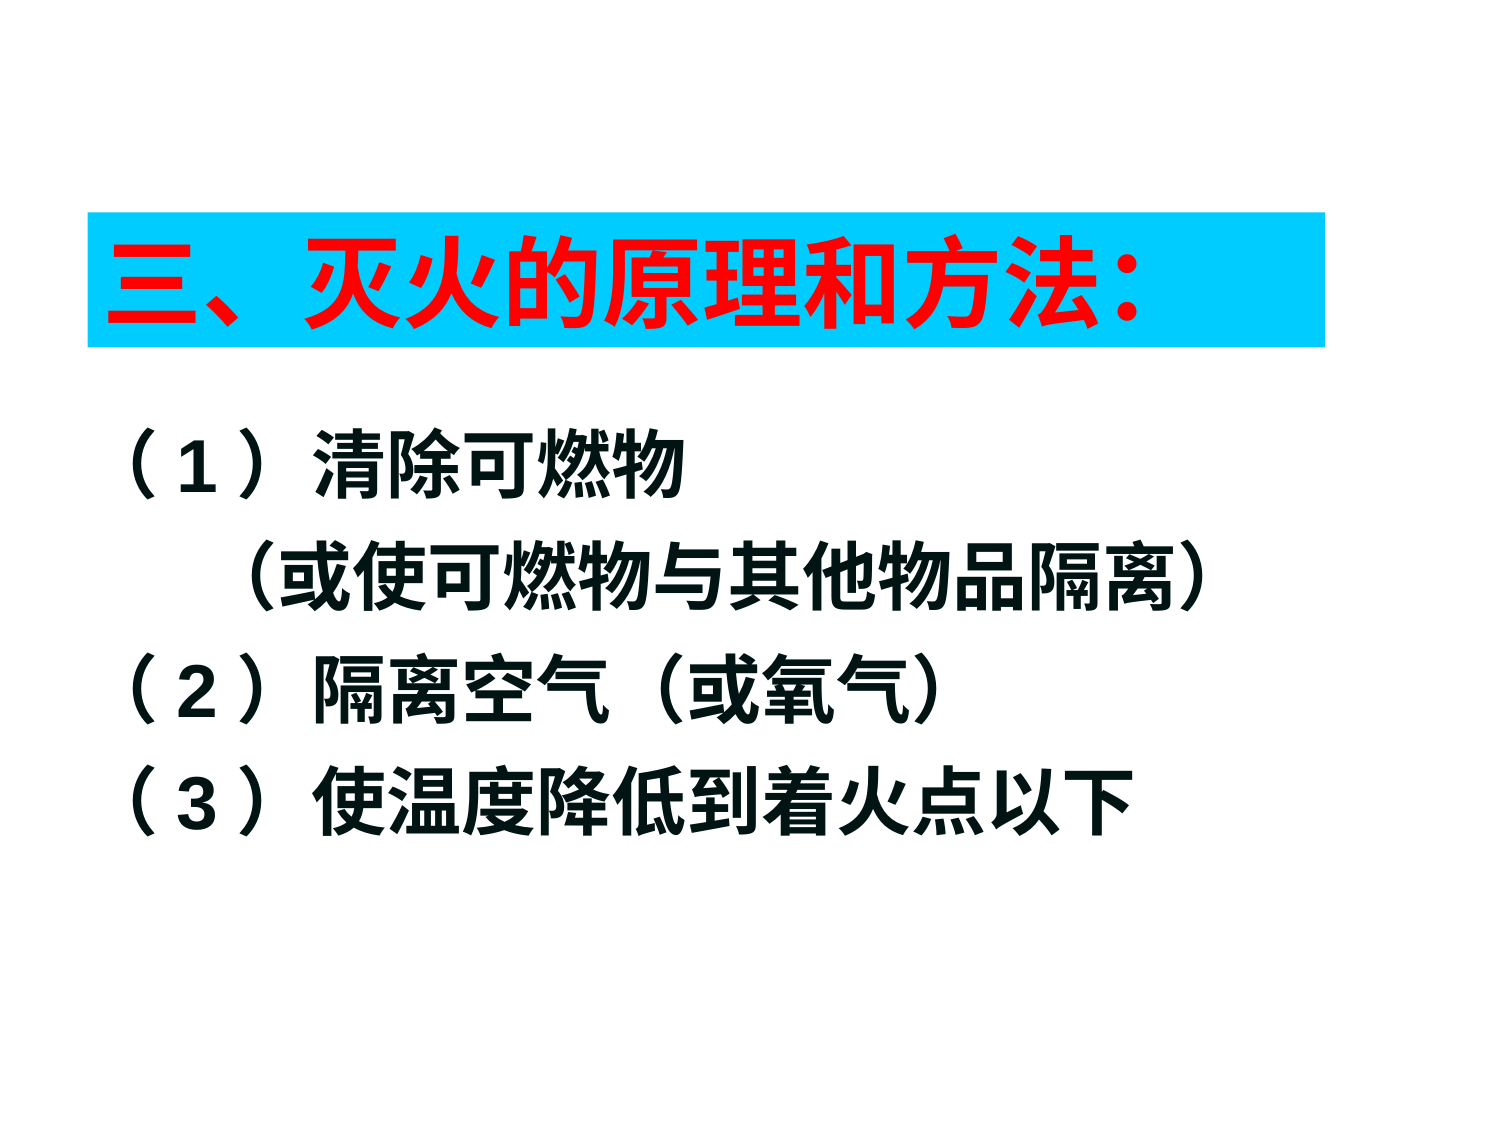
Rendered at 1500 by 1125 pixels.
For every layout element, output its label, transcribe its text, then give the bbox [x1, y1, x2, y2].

text_box （1）清除可燃物 （或使可燃物与其他物品隔离） （2）隔离空气（或氧气） （3）使温度降低到着火点以下 [0, 287, 1475, 853]
text_box 三、灭火的原理和方法： [87, 212, 1325, 348]
